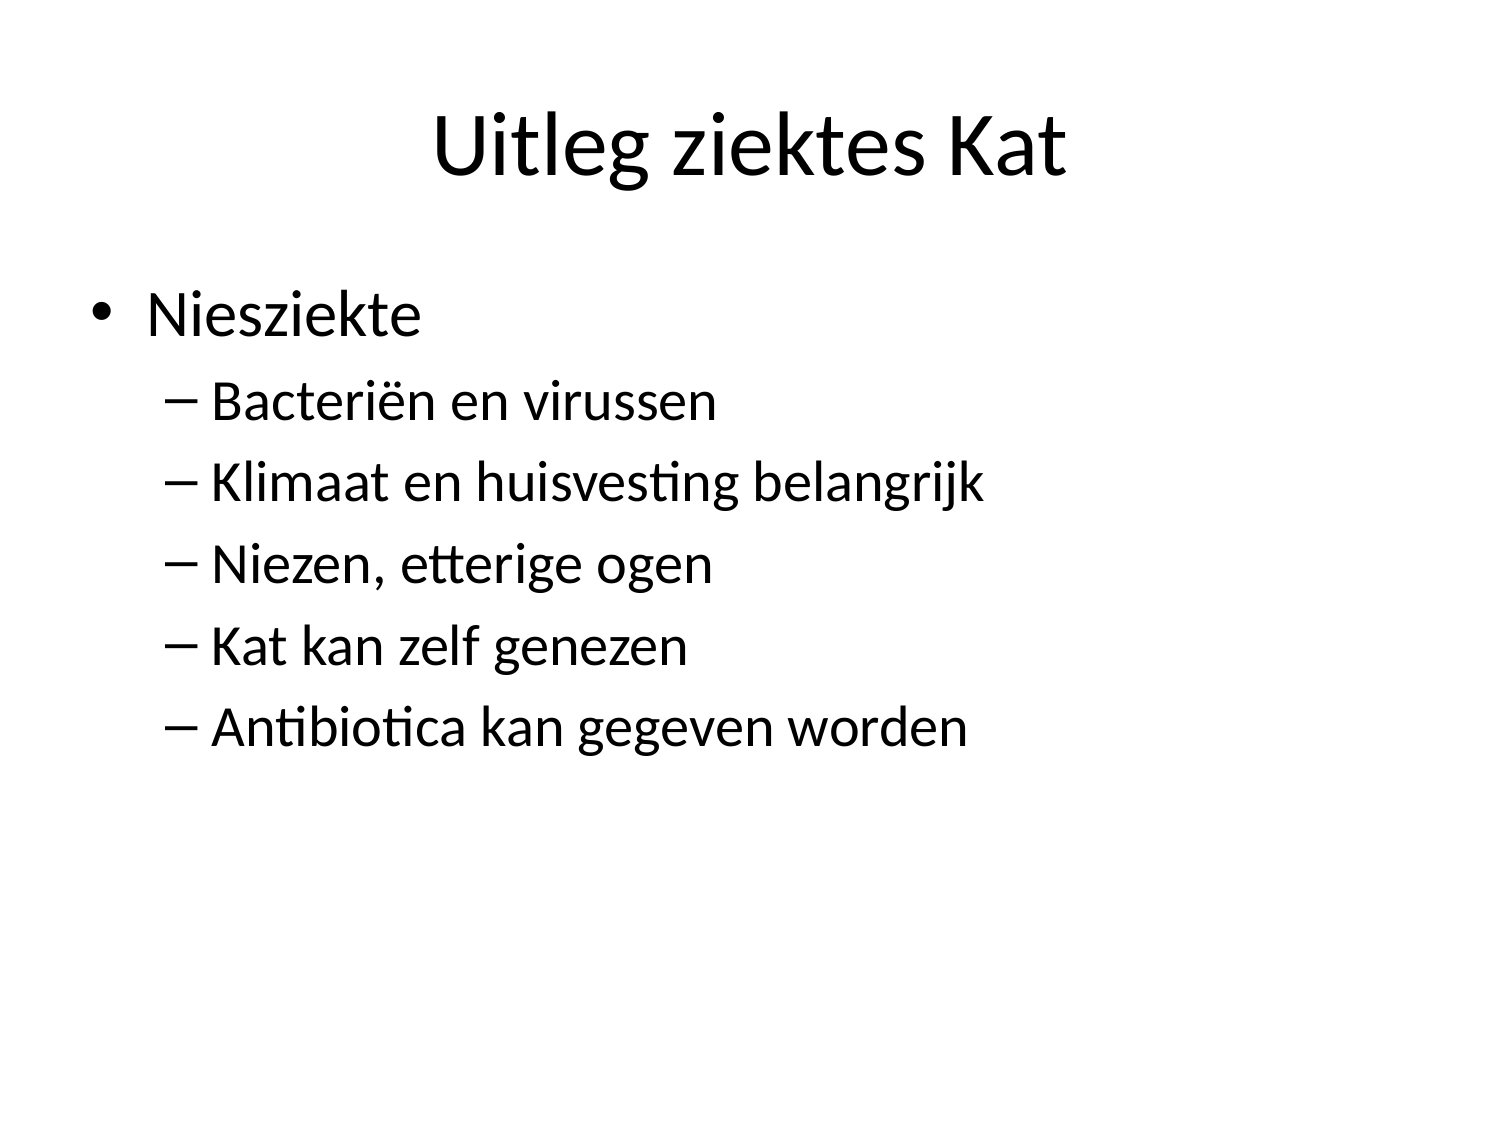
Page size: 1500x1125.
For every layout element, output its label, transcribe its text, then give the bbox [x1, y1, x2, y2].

title Uitleg ziektes Kat [75, 45, 1425, 233]
list Niesziekte Bacteriën en virussen Klimaat en huisvesting belangrijk Niezen, etterige ogen Kat kan zelf genezen Antibiotica kan gegeven worden [75, 262, 1425, 1005]
